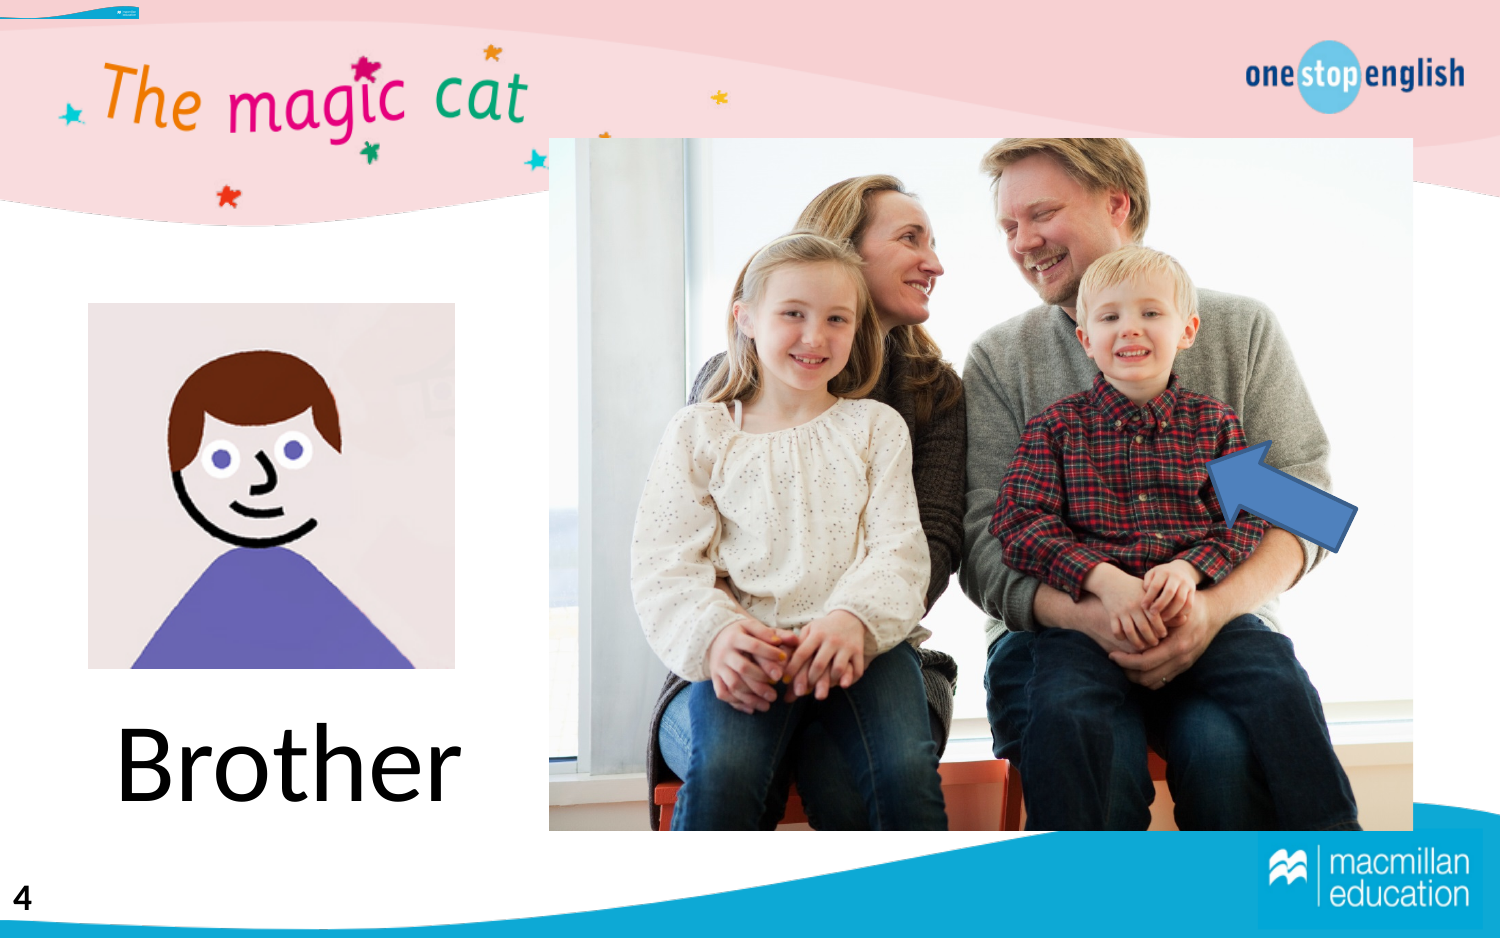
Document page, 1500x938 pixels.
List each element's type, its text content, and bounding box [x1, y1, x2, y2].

picture [88, 303, 455, 670]
text_box Brother [88, 681, 491, 832]
text_box 4 [0, 870, 55, 921]
picture [548, 137, 1414, 831]
